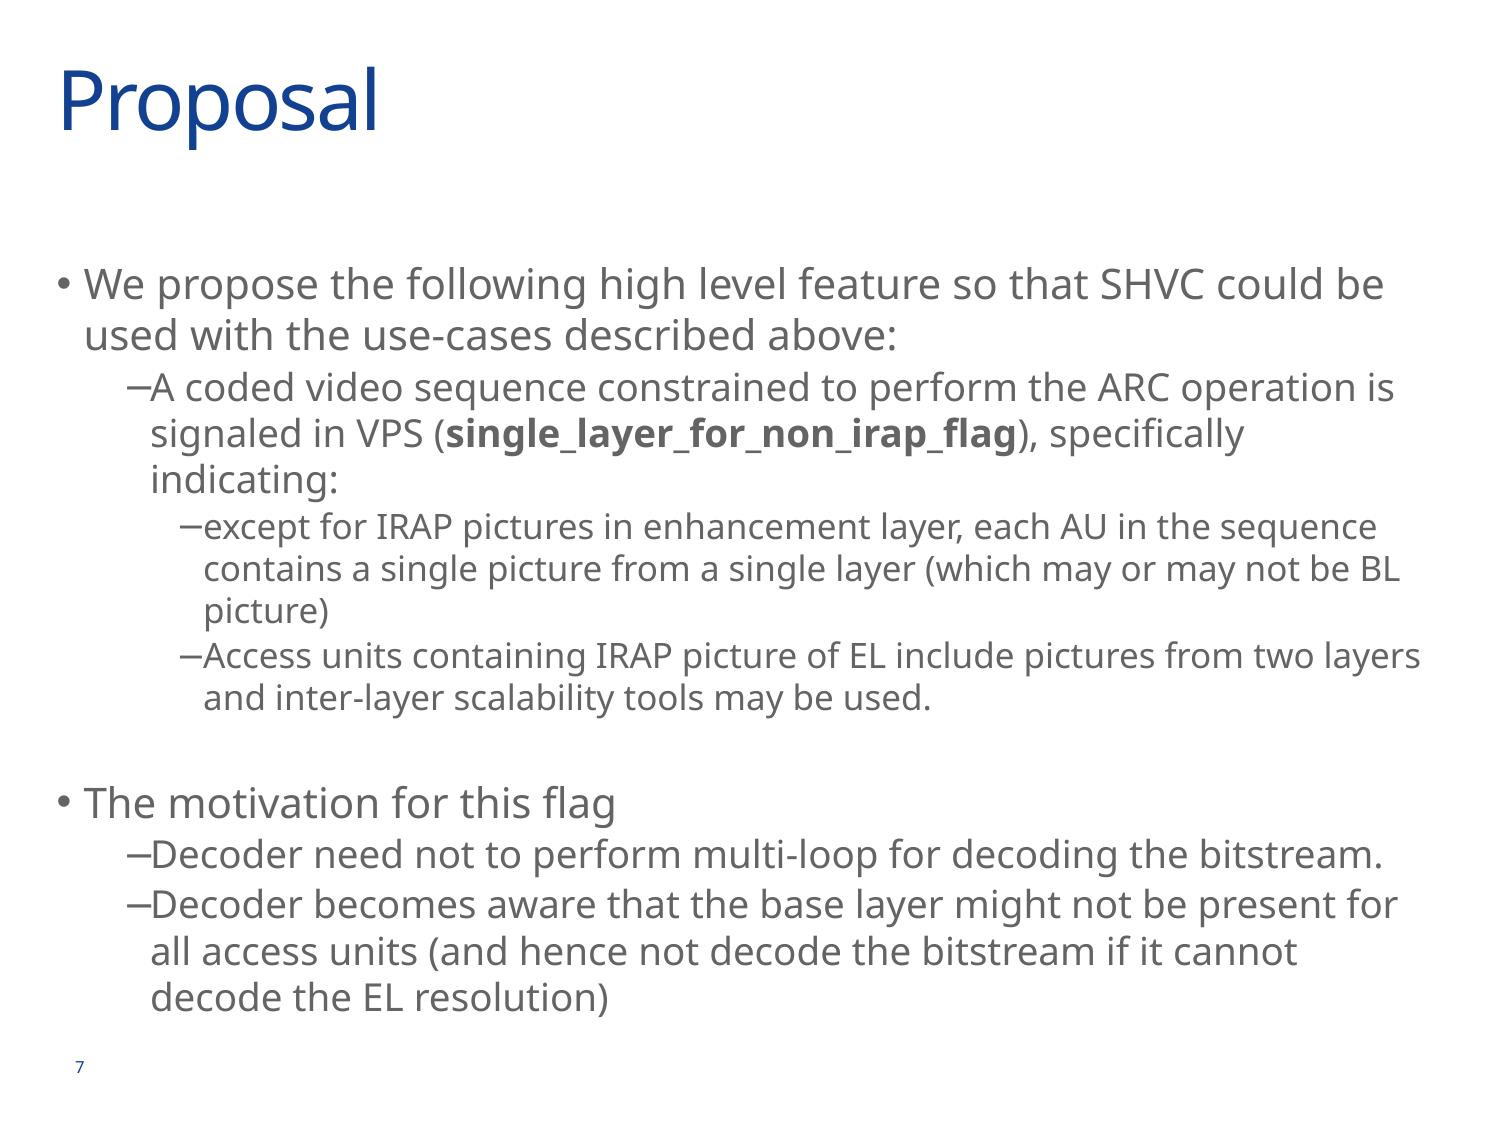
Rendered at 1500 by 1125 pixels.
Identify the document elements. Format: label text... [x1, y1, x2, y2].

list We propose the following high level feature so that SHVC could be used with the use-cases described above: A coded video sequence constrained to perform the ARC operation is signaled in VPS (single_layer_for_non_irap_flag), specifically indicating: except for IRAP pictures in enhancement layer, each AU in the sequence contains a single picture from a single layer (which may or may not be BL picture) Access units containing IRAP picture of EL include pictures from two layers and inter-layer scalability tools may be used. The motivation for this flag Decoder need not to perform multi-loop for decoding the bitstream. Decoder becomes aware that the base layer might not be present for all access units (and hence not decode the bitstream if it cannot decode the EL resolution) [56, 257, 1436, 1035]
title Proposal [56, 47, 1433, 149]
slide_number 7 [75, 1058, 124, 1079]
